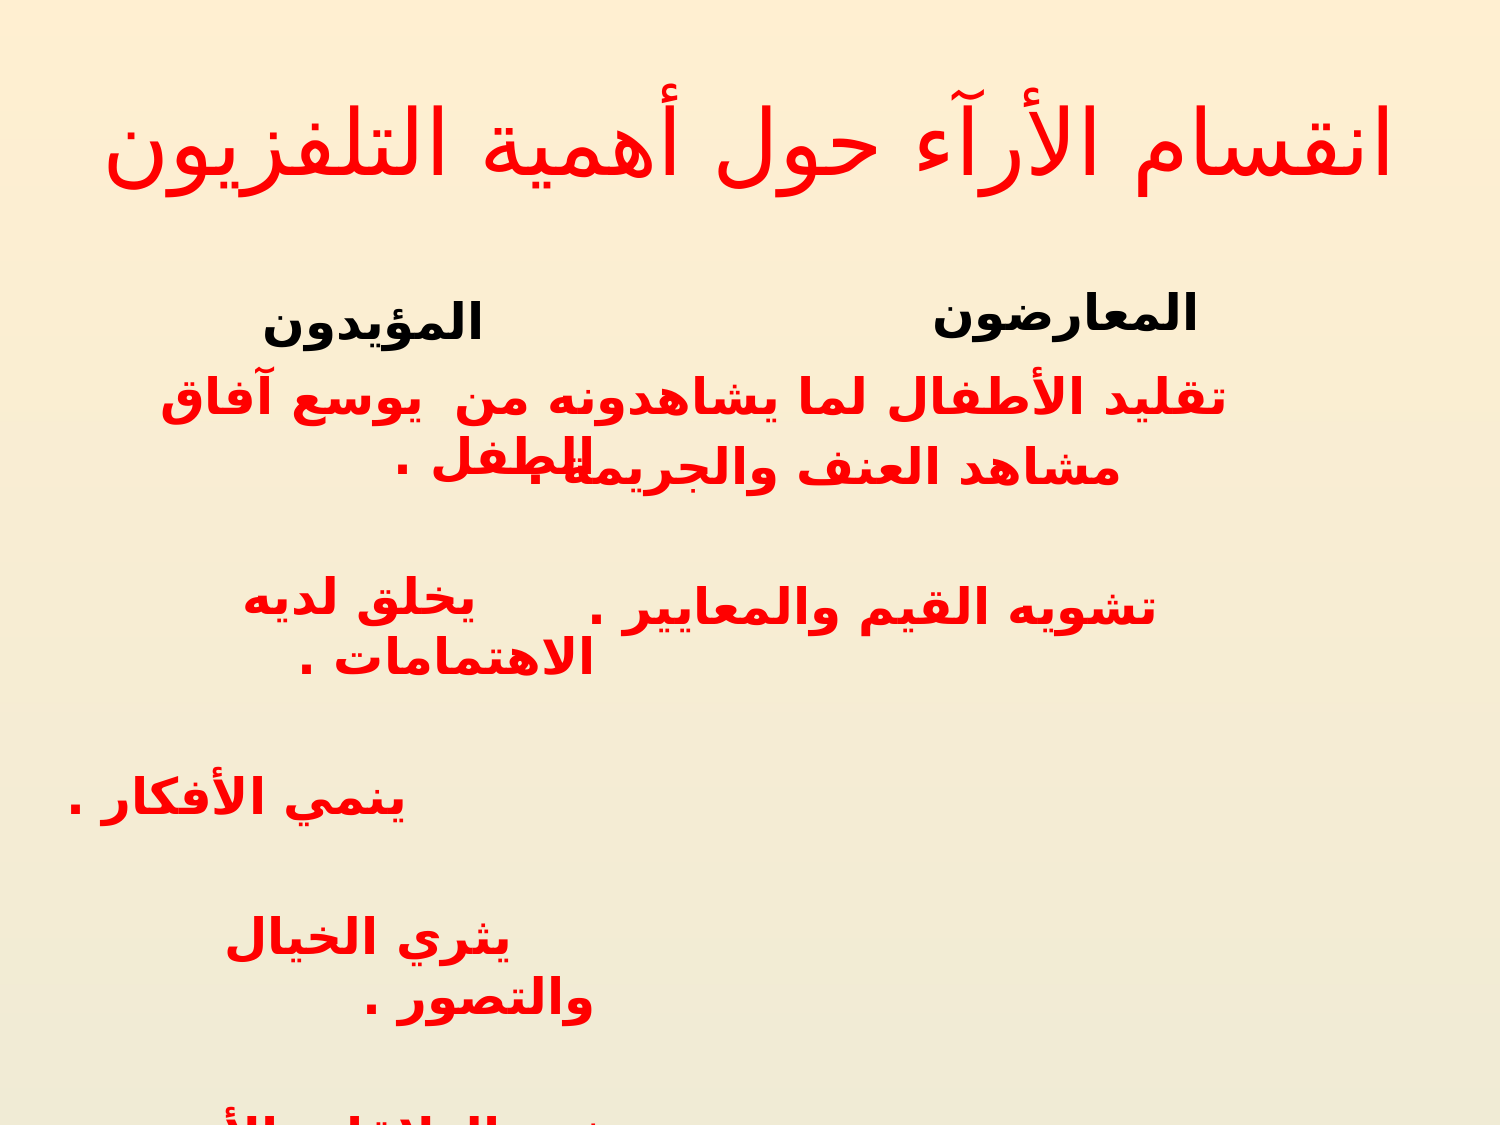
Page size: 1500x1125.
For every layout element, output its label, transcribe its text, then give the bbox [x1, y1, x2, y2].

list تقليد الأطفال لما يشاهدونه من مشاهد العنف والجريمة . تشويه القيم والمعايير . [359, 356, 1471, 1006]
list المؤيدون [74, 251, 738, 356]
title انقسام الأرآء حول أهمية التلفزيون [74, 44, 1426, 233]
list المعارضون [761, 243, 1425, 349]
list يوسع آفاق الطفل . يخلق لديه الاهتمامات . ينمي الأفكار . يثري الخيال والتصور . توثيق العلاقات الأسرية من خلال الرؤية المشتركة للبرامج التلفزيونية . [29, 356, 668, 1083]
